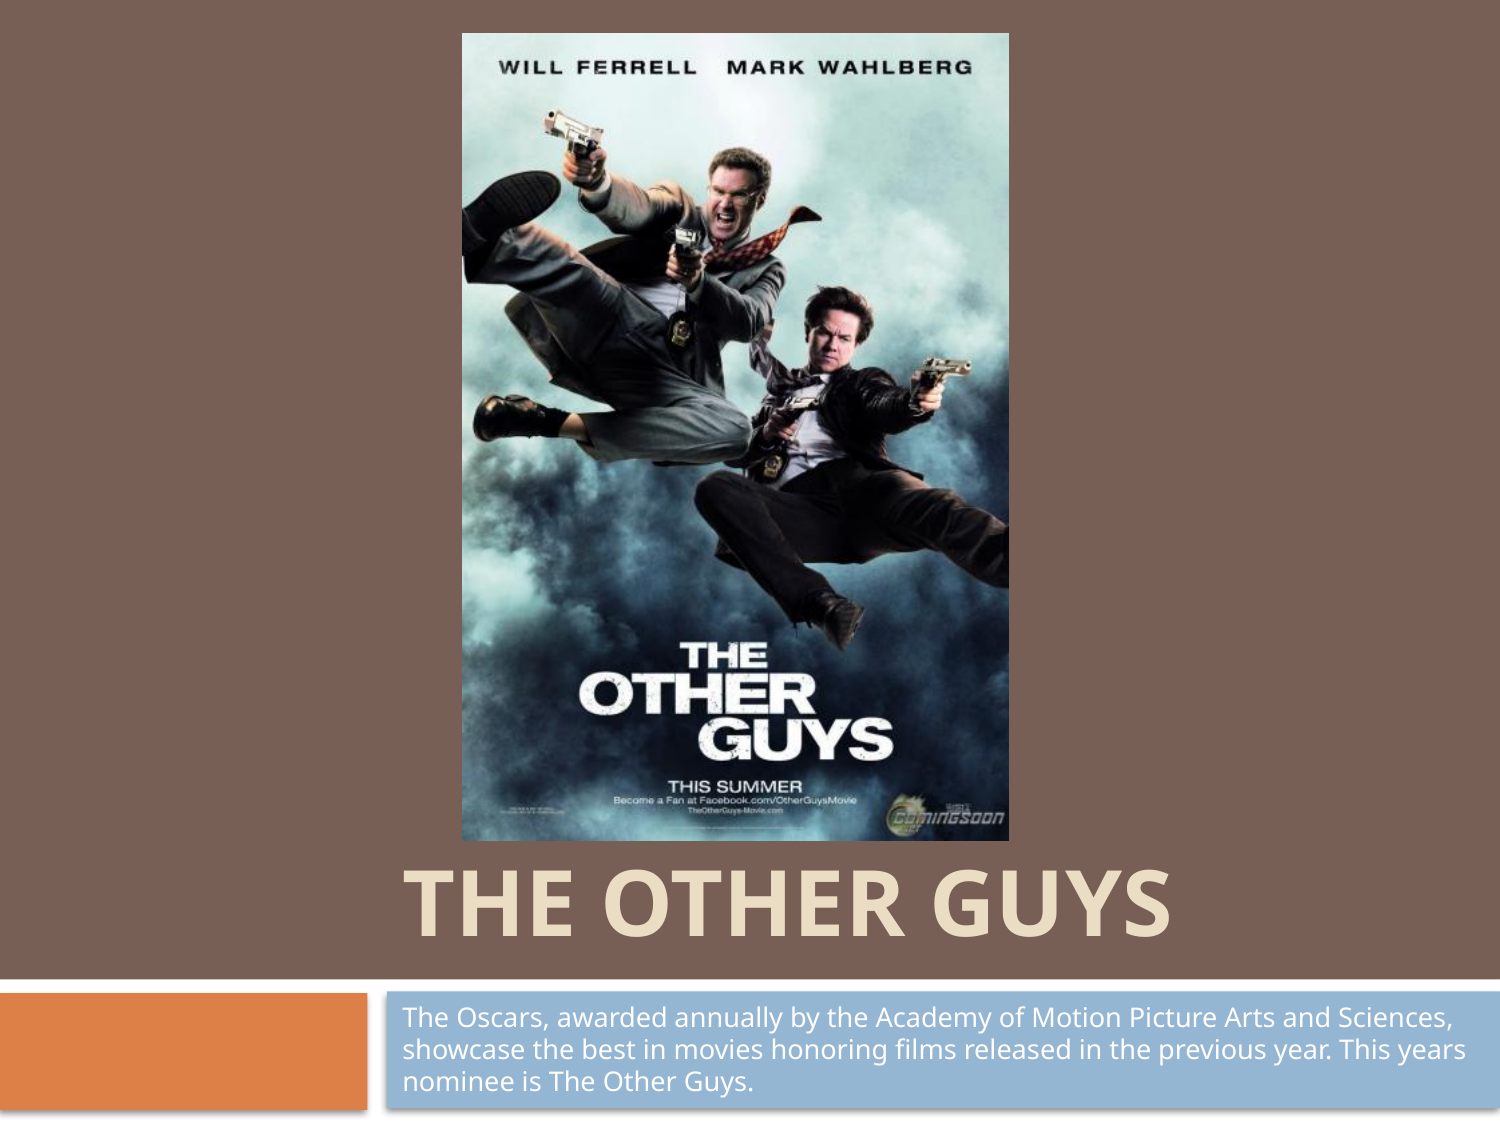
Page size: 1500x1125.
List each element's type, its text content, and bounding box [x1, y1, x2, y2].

title The Other Guys [387, 662, 1450, 963]
subtitle The Oscars, awarded annually by the Academy of Motion Picture Arts and Sciences, showcase the best in movies honoring films released in the previous year. This years nominee is The Other Guys. [387, 992, 1488, 1105]
picture [462, 33, 1009, 841]
